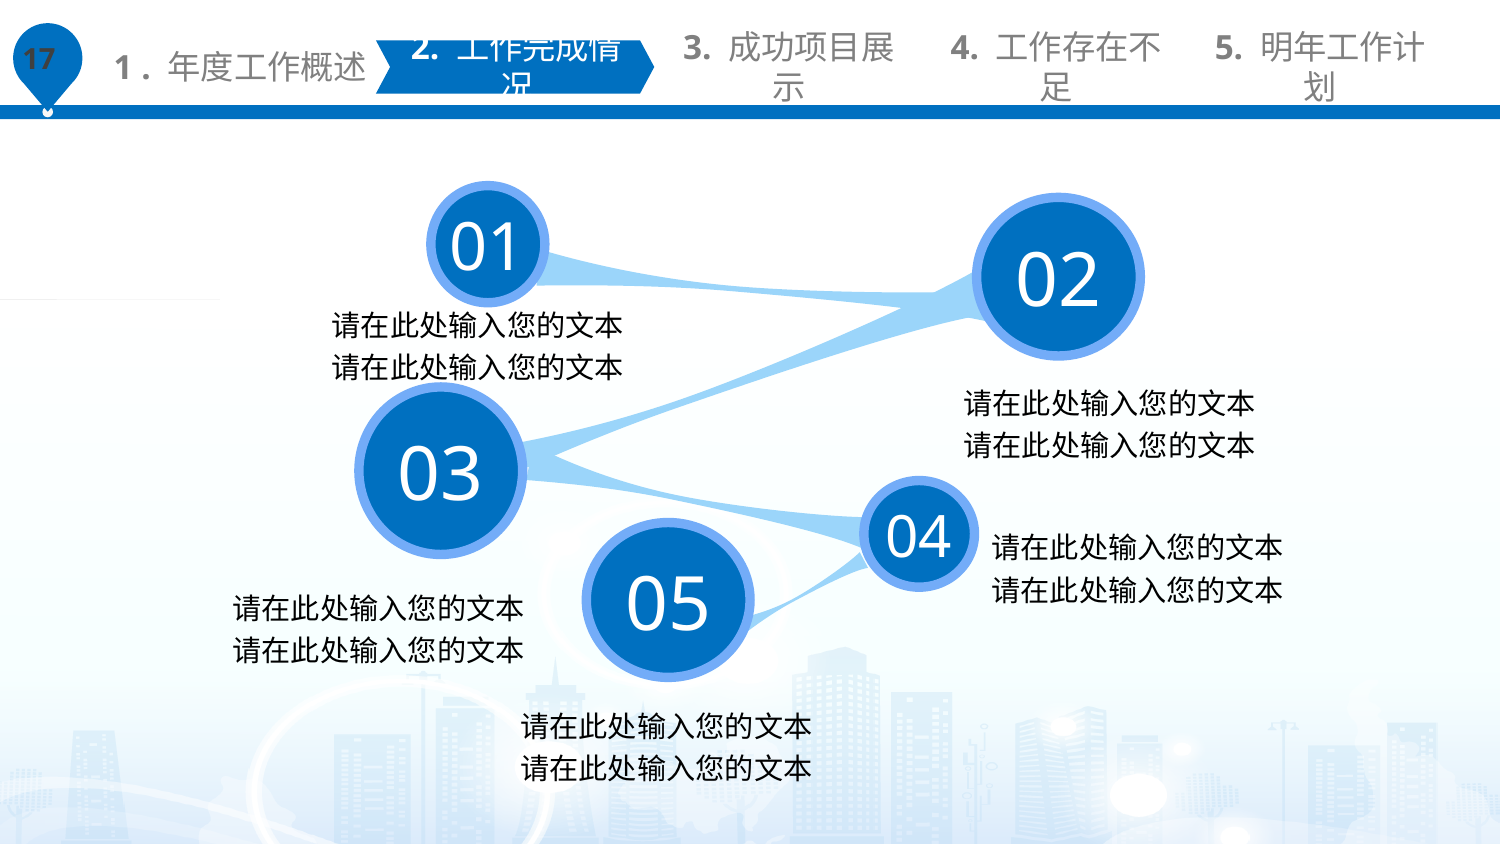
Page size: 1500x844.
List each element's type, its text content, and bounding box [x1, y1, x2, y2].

text_box [632, 38, 657, 96]
text_box [518, 270, 986, 470]
text_box [0, 120, 1500, 844]
text_box 请在此处输入您的文本 请在此处输入您的文本 [304, 297, 652, 387]
text_box 01 [430, 185, 545, 297]
text_box 2. 工作完成情况 [401, 26, 632, 107]
text_box 请在此处输入您的文本 请在此处输入您的文本 [935, 375, 1284, 466]
text_box 请在此处输入您的文本 请在此处输入您的文本 [205, 580, 553, 670]
picture [0, 0, 1500, 105]
text_box 4. 工作存在不足 [941, 26, 1172, 107]
picture [380, 55, 387, 79]
text_box 5. 明年工作计划 [1205, 26, 1436, 107]
text_box 04 [863, 480, 974, 588]
text_box 02 [976, 197, 1141, 356]
text_box [526, 456, 866, 551]
text_box 请在此处输入您的文本 请在此处输入您的文本 [501, 698, 831, 788]
text_box [742, 552, 869, 635]
text_box 1 . 年度工作概述 [100, 46, 380, 87]
text_box [374, 38, 401, 96]
text_box 05 [586, 522, 751, 678]
text_box [536, 250, 932, 308]
text_box [970, 315, 991, 323]
text_box 3. 成功项目展示 [673, 26, 905, 107]
text_box 请在此处输入您的文本 请在此处输入您的文本 [974, 506, 1302, 623]
text_box 03 [358, 387, 523, 555]
